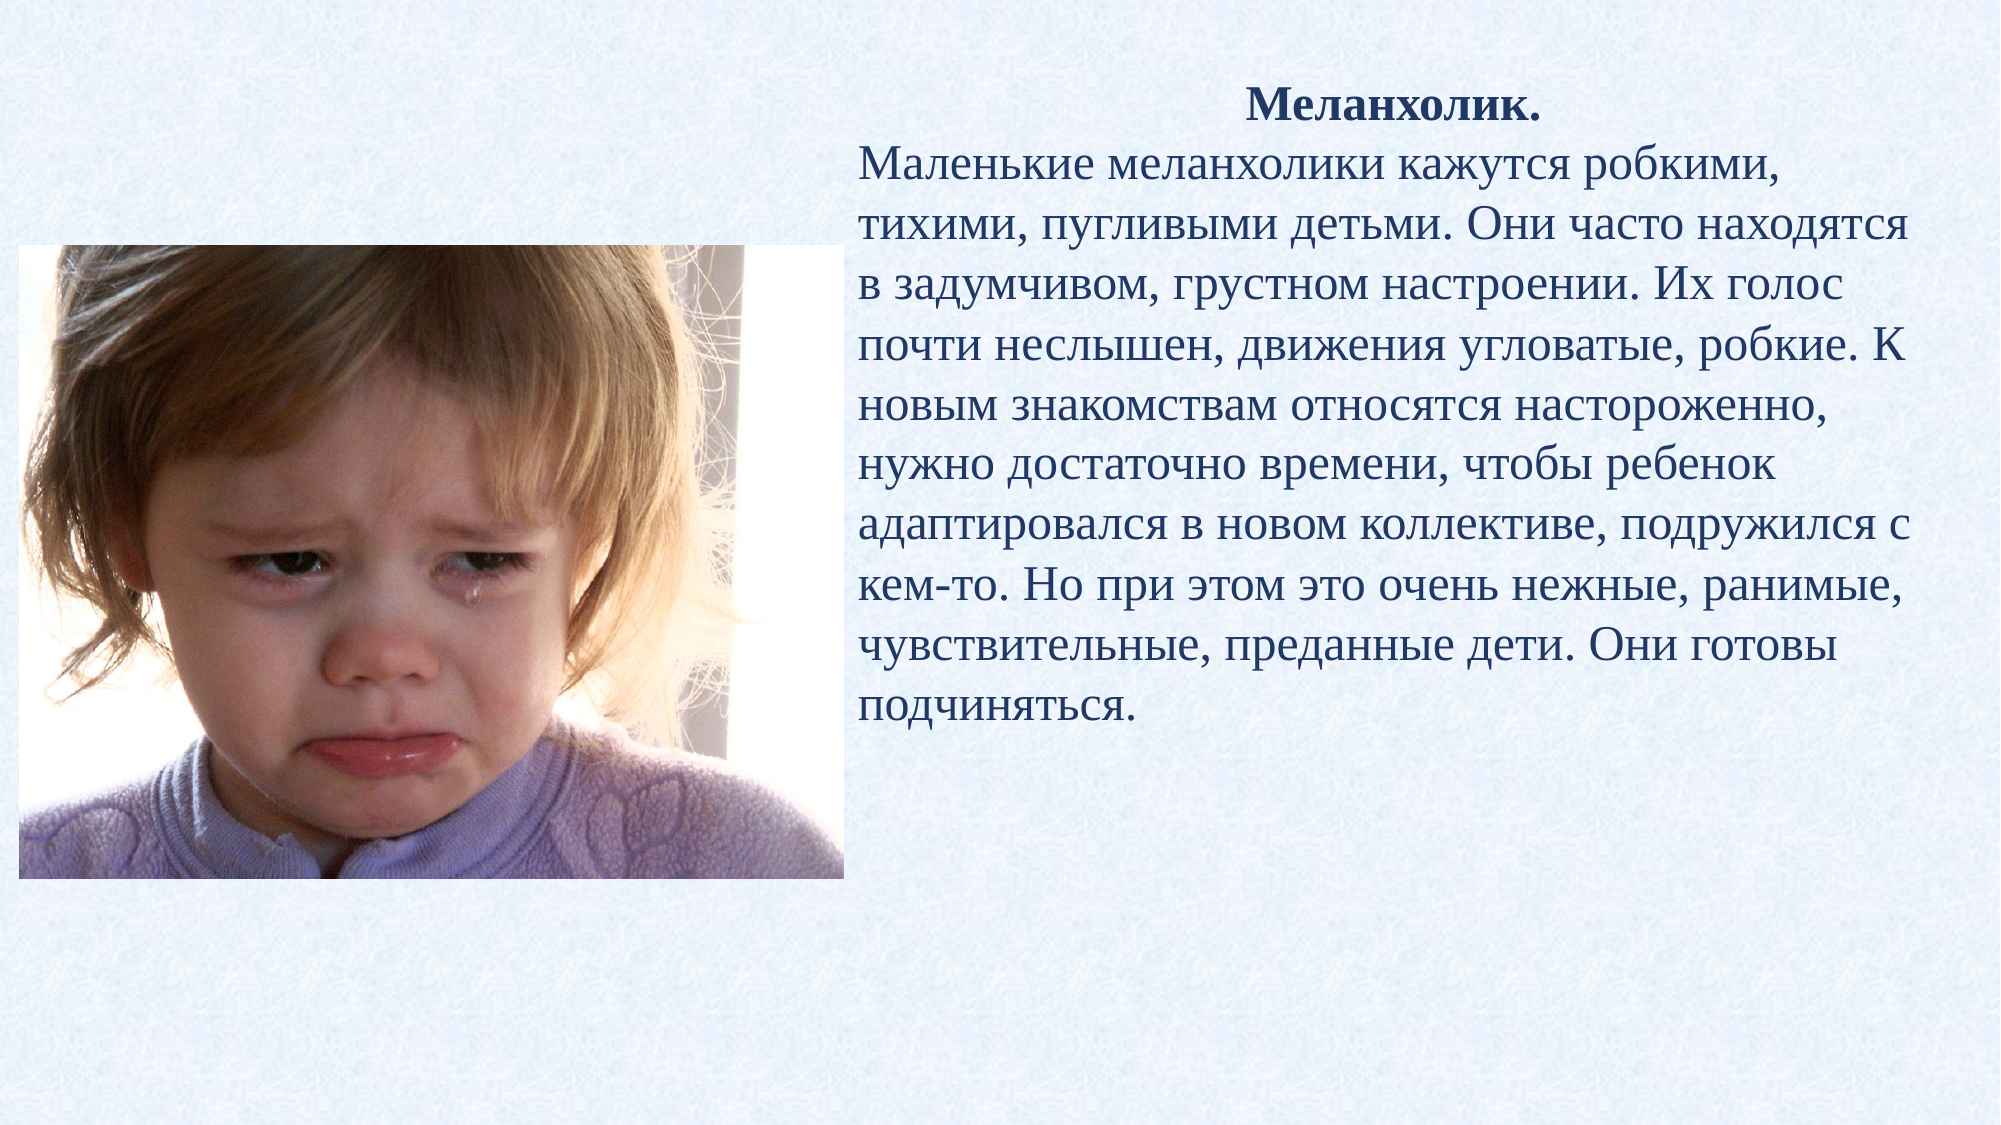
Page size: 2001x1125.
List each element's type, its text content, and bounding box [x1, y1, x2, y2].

text_box Меланхолик. Маленькие меланхолики кажутся робкими, тихими, пугливыми детьми. Они часто находятся в задумчивом, грустном настроении. Их голос почти неслышен, движения угловатые, робкие. К новым знакомствам относятся настороженно, нужно достаточно времени, чтобы ребенок адаптировался в новом коллективе, подружился с кем-то. Но при этом это очень нежные, ранимые, чувствительные, преданные дети. Они готовы подчиняться. [843, 62, 1942, 738]
picture [18, 245, 844, 879]
